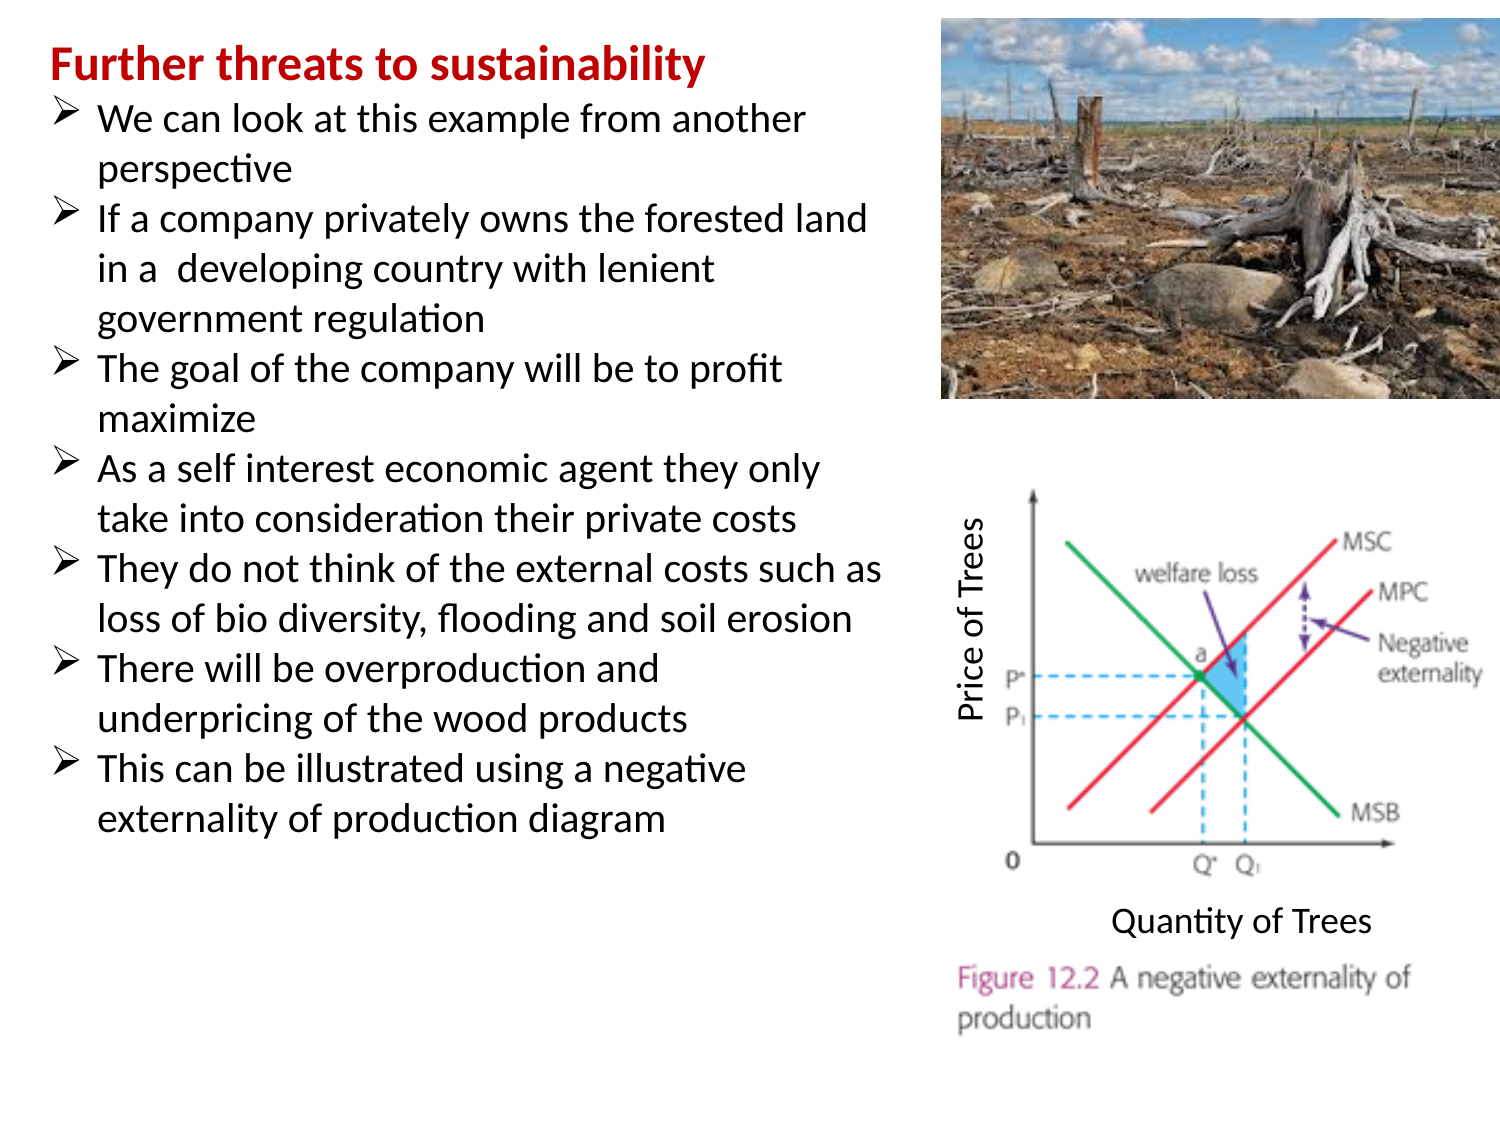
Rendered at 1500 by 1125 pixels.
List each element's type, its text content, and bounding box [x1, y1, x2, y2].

text_box Price of Trees [937, 437, 998, 738]
picture [958, 487, 1486, 1065]
picture [941, 18, 1500, 399]
text_box Further threats to sustainability We can look at this example from another perspective If a company privately owns the forested land in a developing country with lenient government regulation The goal of the company will be to profit maximize As a self interest economic agent they only take into consideration their private costs They do not think of the external costs such as loss of bio diversity, flooding and soil erosion There will be overproduction and underpricing of the wood products This can be illustrated using a negative externality of production diagram [35, 23, 900, 1044]
